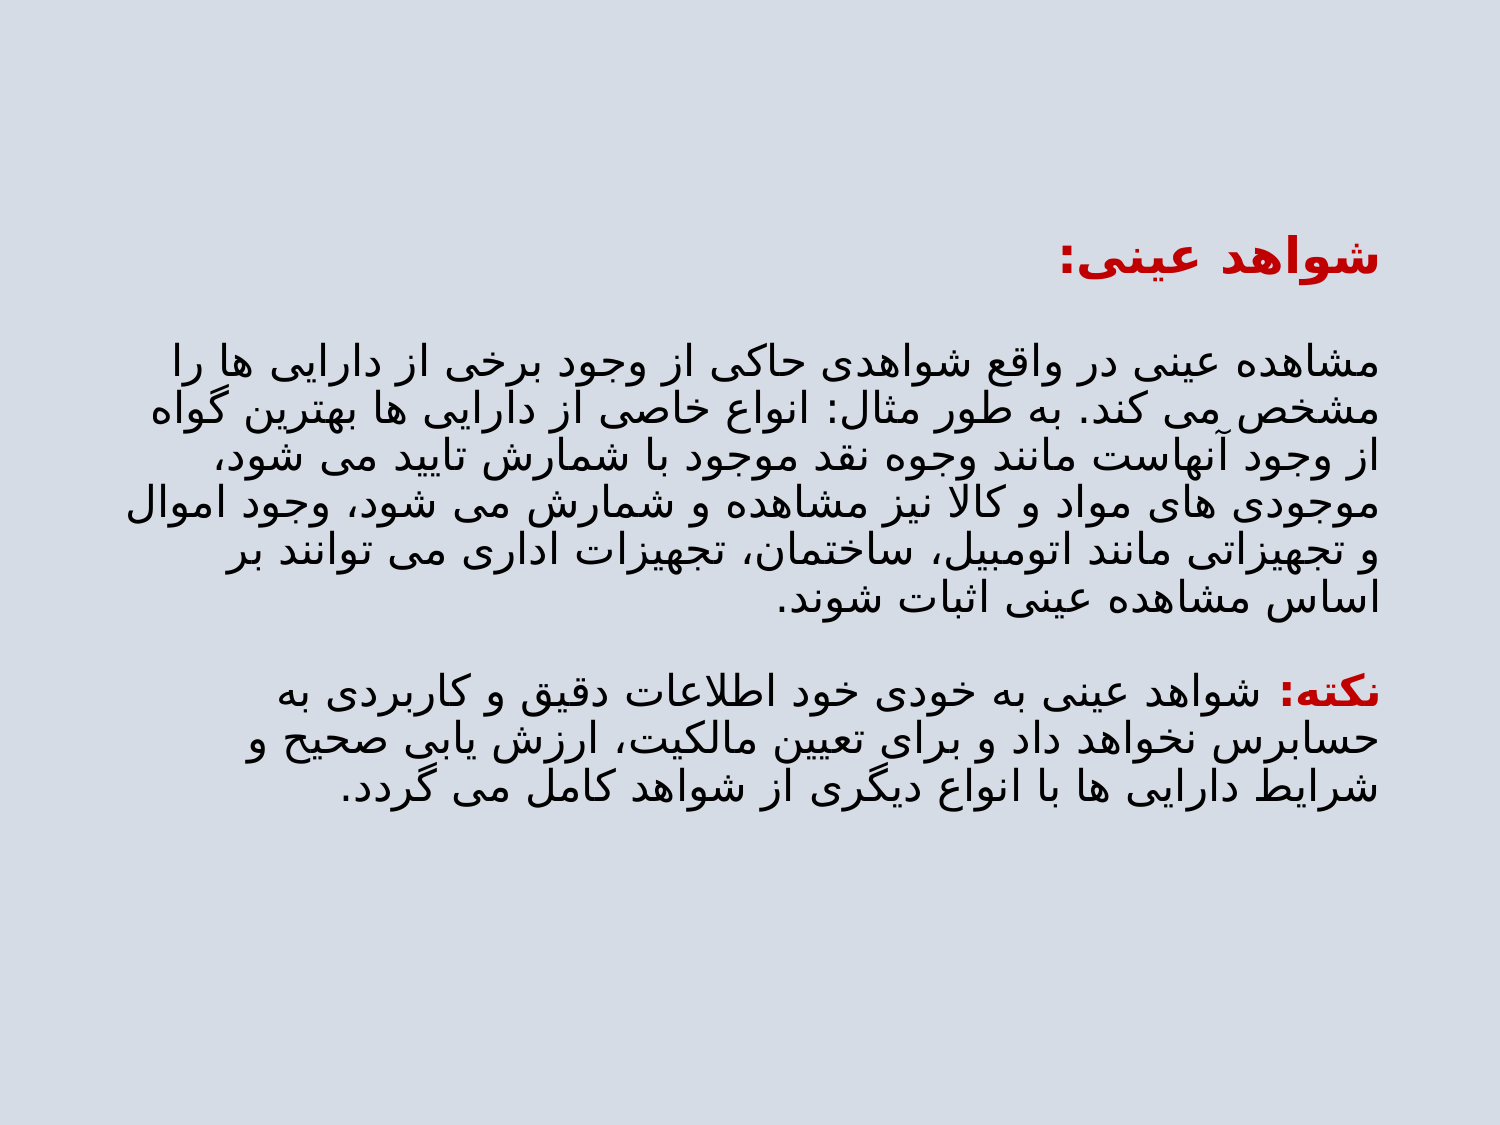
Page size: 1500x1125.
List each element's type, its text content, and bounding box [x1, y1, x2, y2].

title شواهد عینی: مشاهده عینی در واقع شواهدی حاکی از وجود برخی از دارایی ها را مشخص می کند. به طور مثال: انواع خاصی از دارایی ها بهترین گواه از وجود آنهاست مانند وجوه نقد موجود با شمارش تایید می شود، موجودی های مواد و کالا نیز مشاهده و شمارش می شود، وجود اموال و تجهیزاتی مانند اتومبیل، ساختمان، تجهیزات اداری می توانند بر اساس مشاهده عینی اثبات شوند. نکته: شواهد عینی به خودی خود اطلاعات دقیق و کاربردی به حسابرس نخواهد داد و برای تعیین مالکیت، ارزش یابی صحیح و شرایط دارایی ها با انواع دیگری از شواهد کامل می گردد. [103, 185, 1397, 970]
